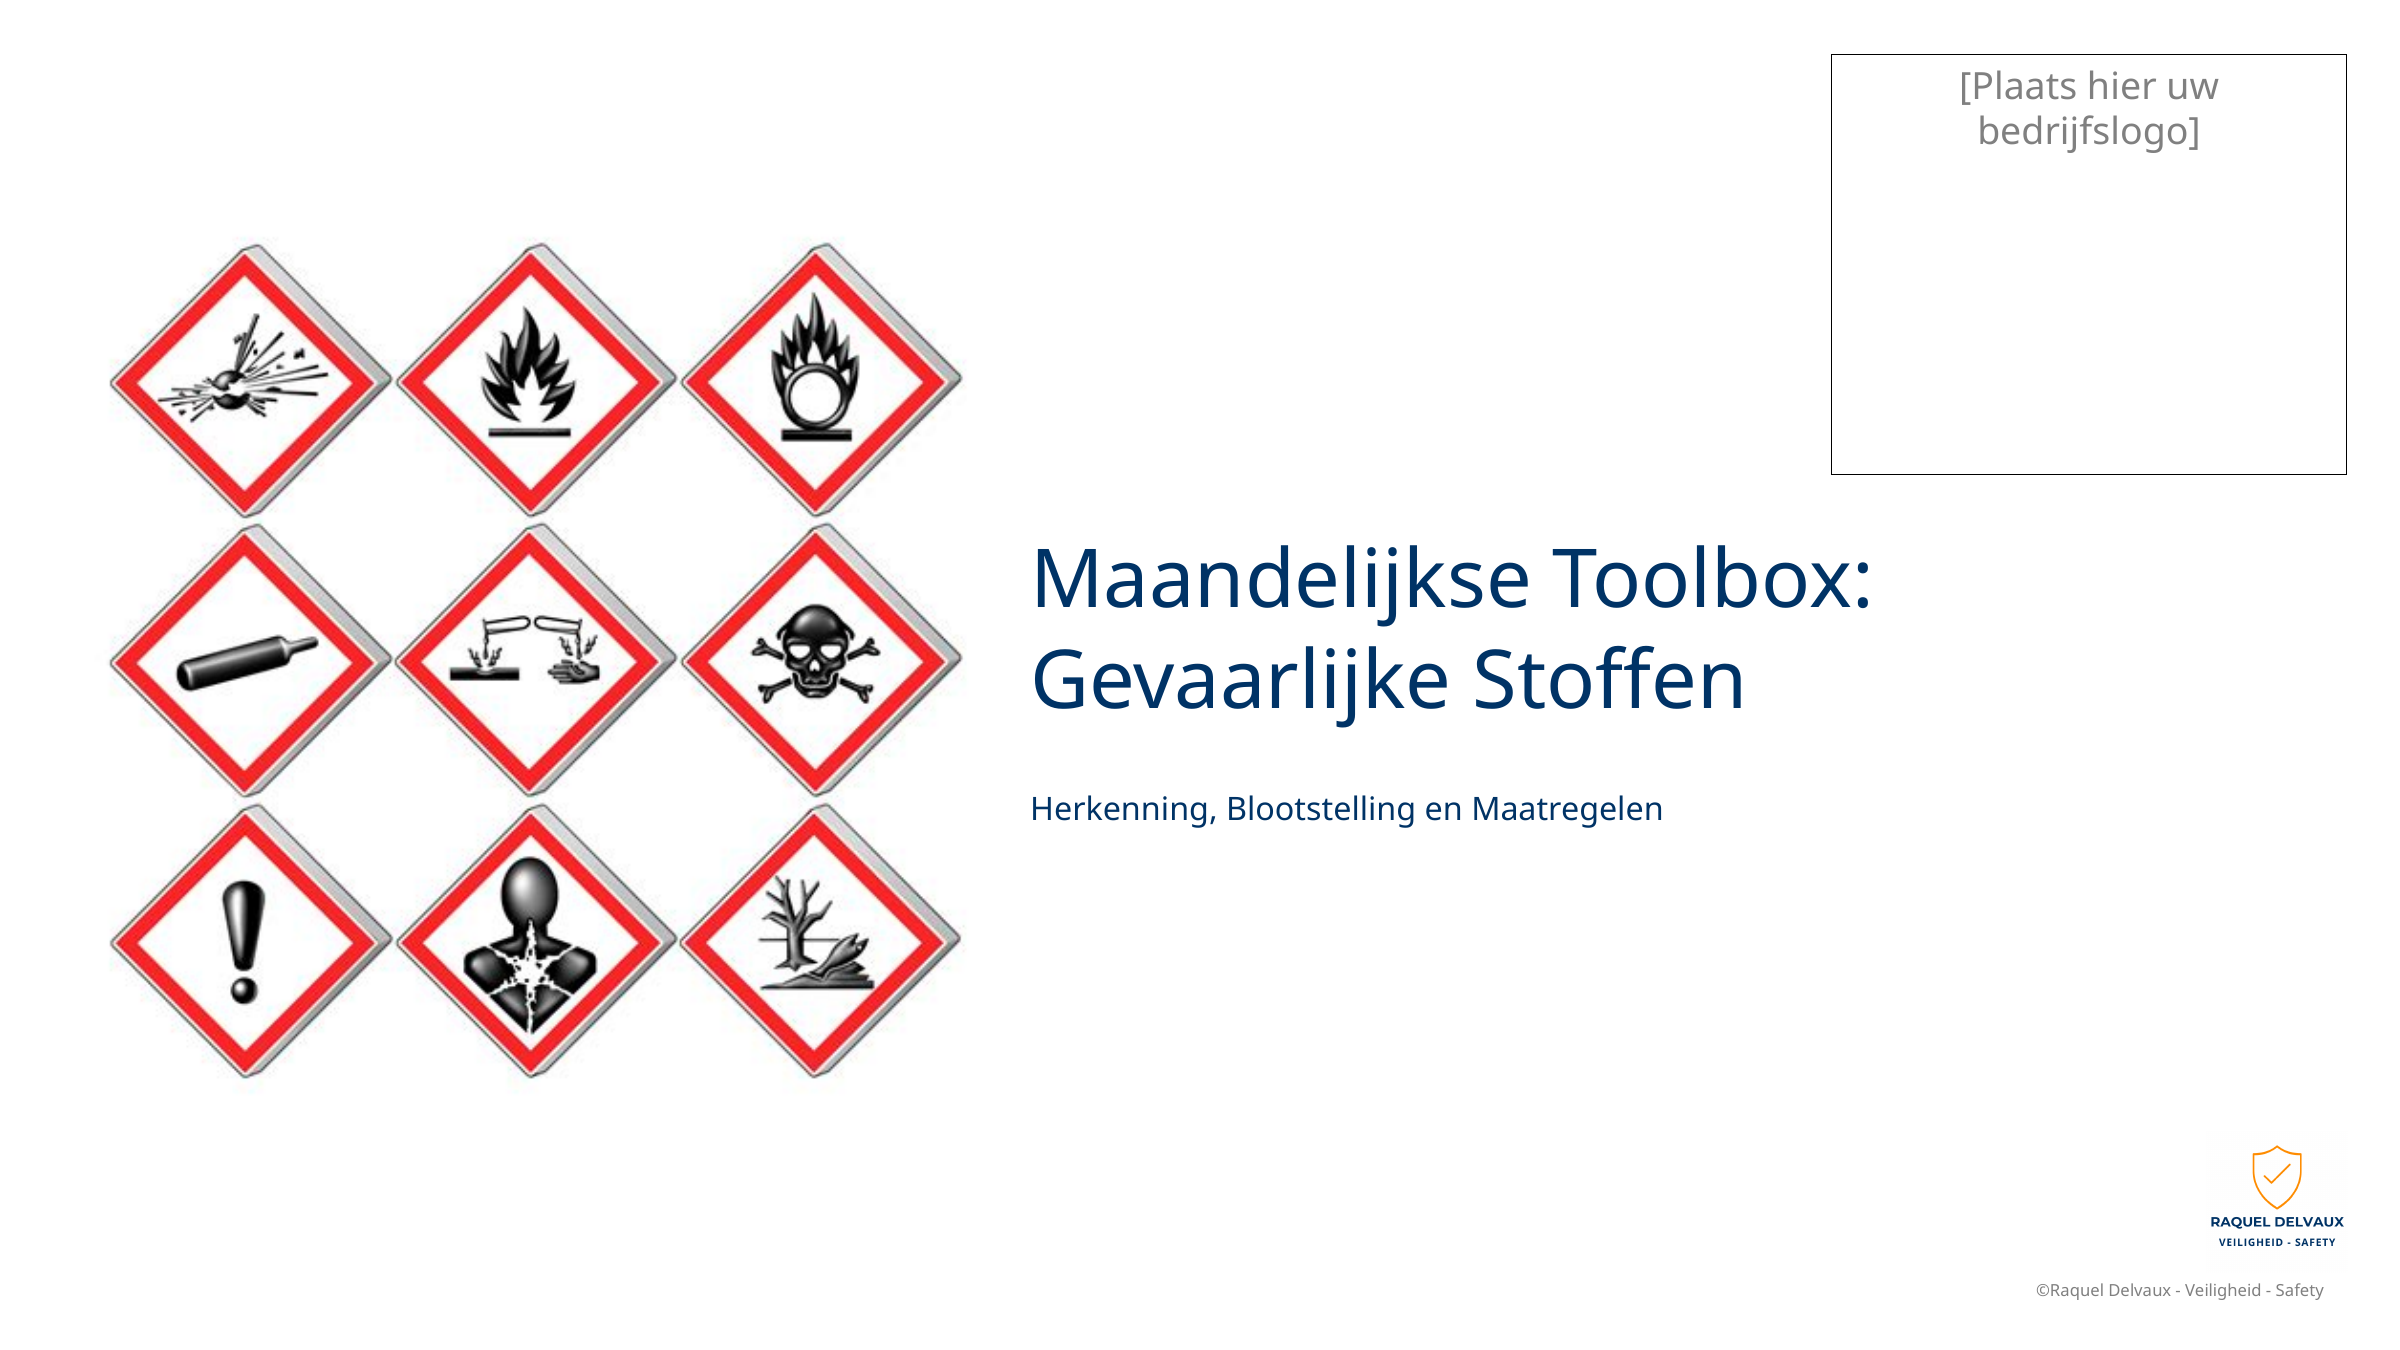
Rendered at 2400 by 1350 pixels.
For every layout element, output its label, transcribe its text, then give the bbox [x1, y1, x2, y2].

text_box ©Raquel Delvaux - Veiligheid - Safety [2021, 1272, 2400, 1308]
text_box Maandelijkse Toolbox: Gevaarlijke Stoffen [1030, 522, 2270, 727]
picture [80, 207, 986, 1113]
text_box Herkenning, Blootstelling en Maatregelen [1030, 775, 2270, 828]
text_box [Plaats hier uw bedrijfslogo] [1831, 54, 2347, 475]
picture [2206, 1131, 2348, 1273]
